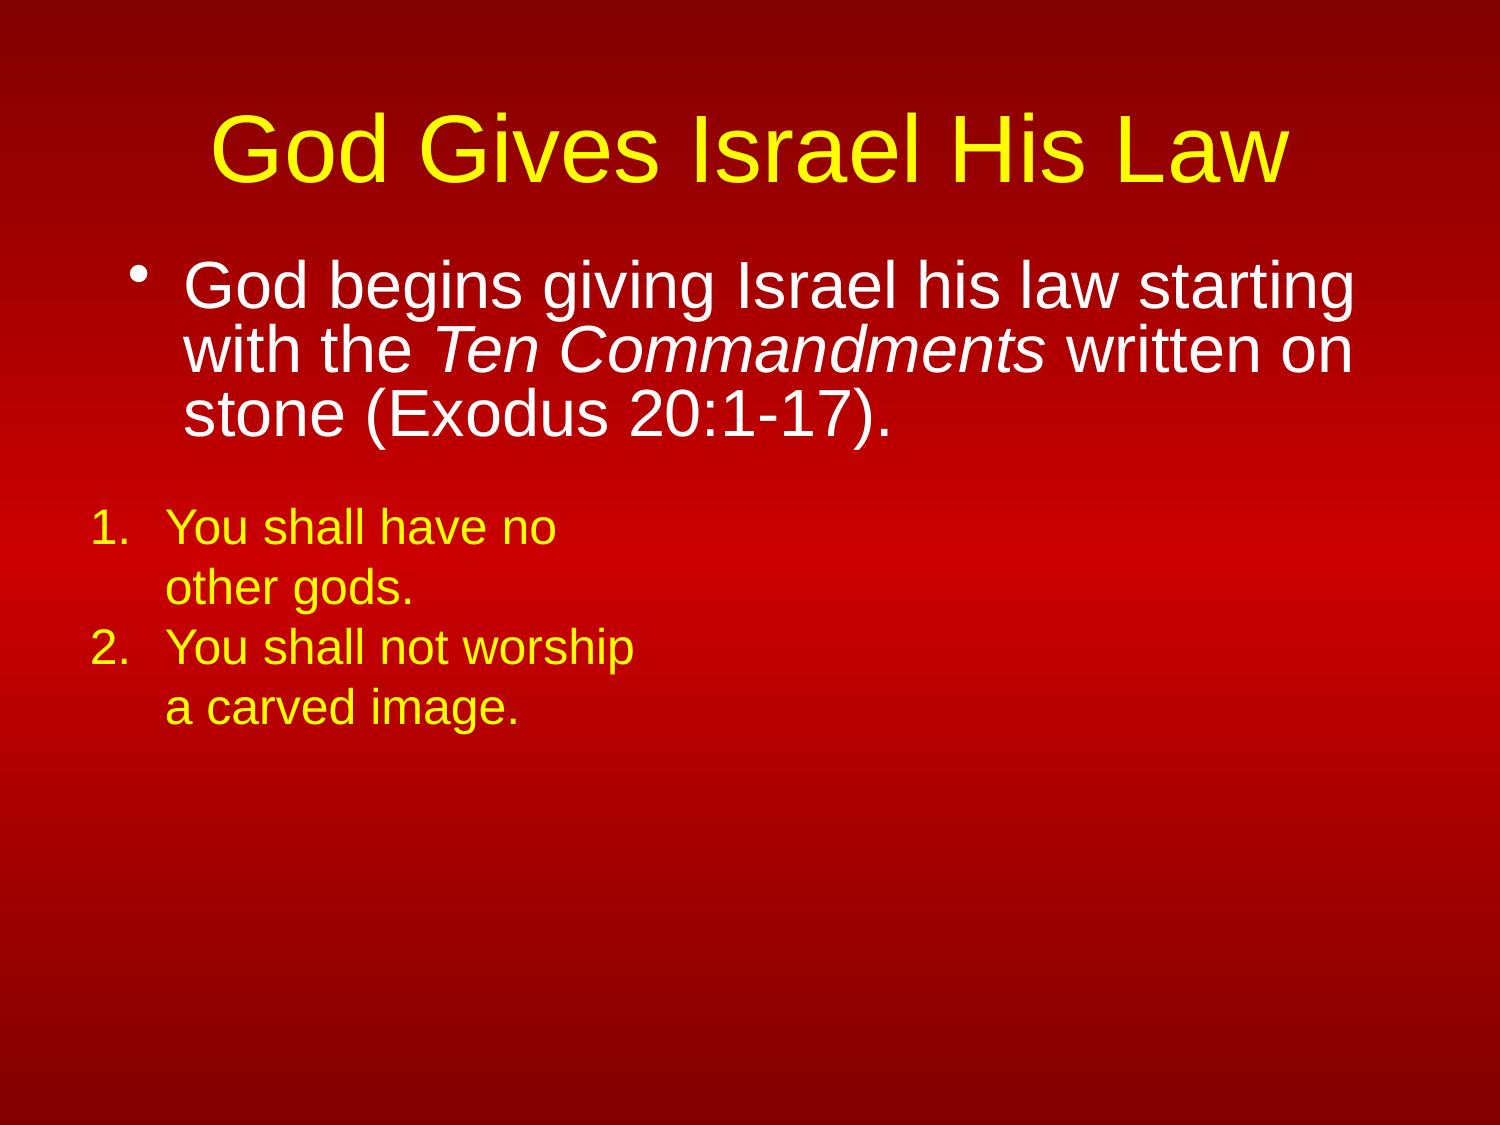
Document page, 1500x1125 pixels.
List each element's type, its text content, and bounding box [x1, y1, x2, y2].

list God begins giving Israel his law starting with the Ten Commandments written on stone (Exodus 20:1-17). [112, 249, 1438, 463]
title God Gives Israel His Law [37, 50, 1463, 238]
text_box You shall have no other gods. You shall not worship a carved image. [74, 487, 688, 743]
